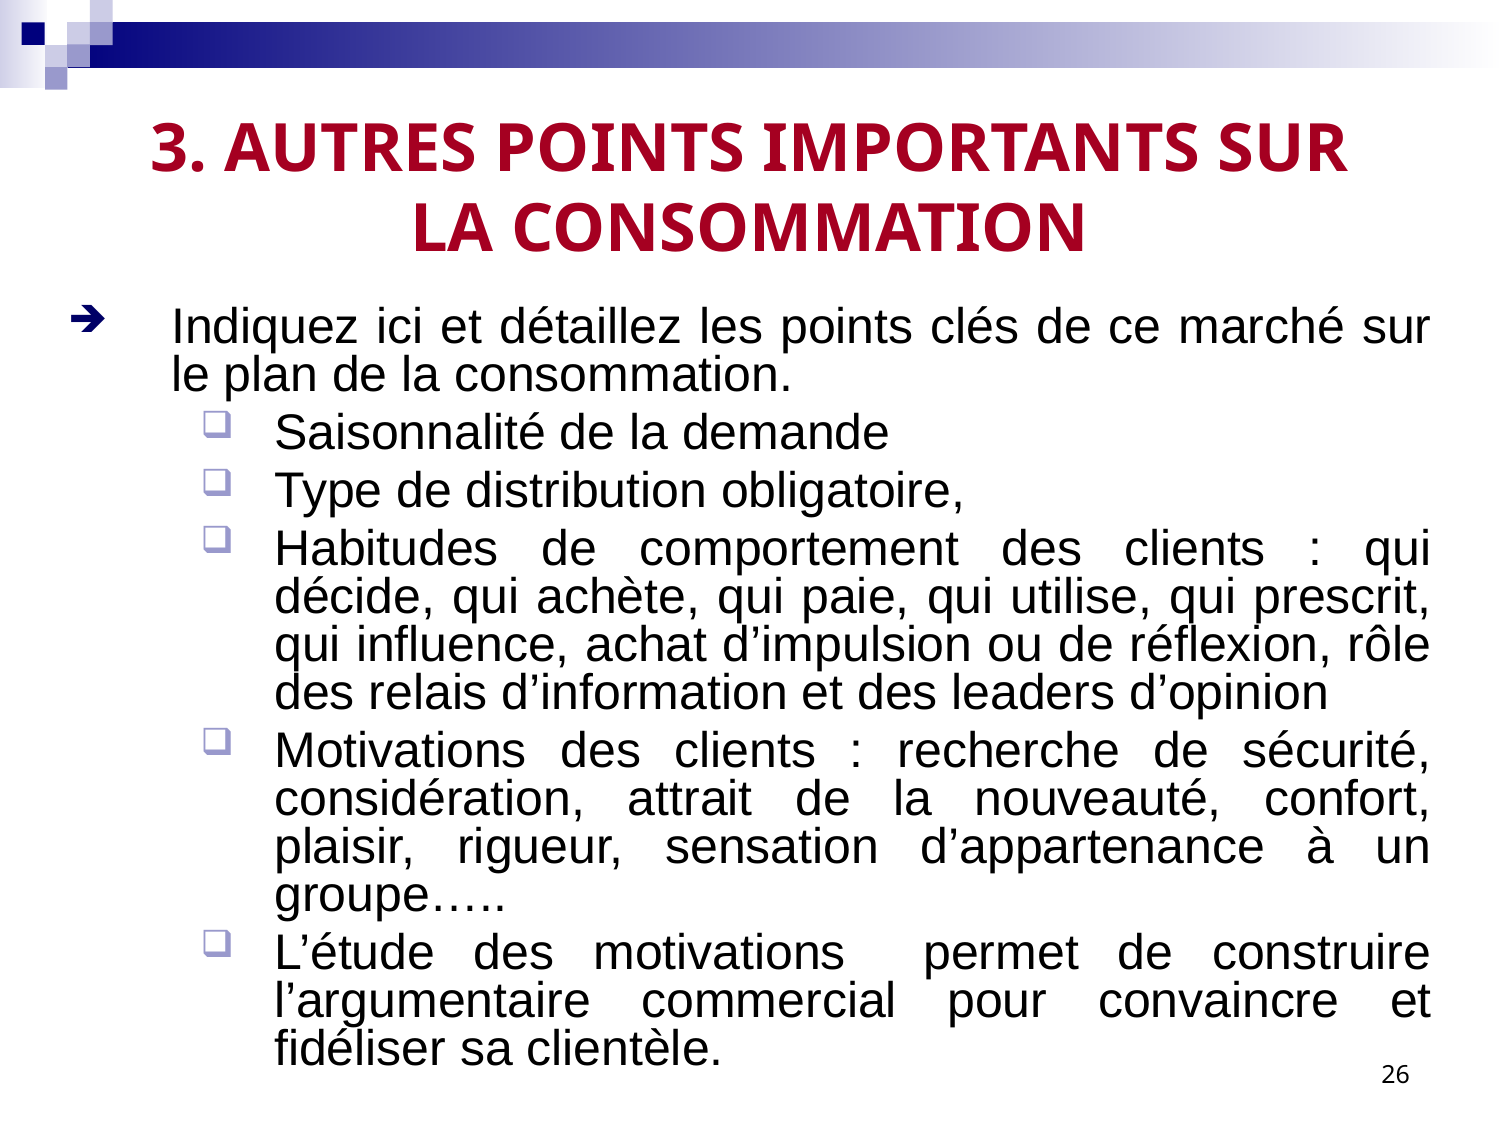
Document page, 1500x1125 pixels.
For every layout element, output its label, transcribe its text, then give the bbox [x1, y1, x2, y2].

title 3. AUTRES POINTS IMPORTANTS SUR LA CONSOMMATION [112, 107, 1388, 263]
list Indiquez ici et détaillez les points clés de ce marché sur le plan de la consommation. Saisonnalité de la demande Type de distribution obligatoire, Habitudes de comportement des clients : qui décide, qui achète, qui paie, qui utilise, qui prescrit, qui influence, achat d’impulsion ou de réflexion, rôle des relais d’information et des leaders d’opinion Motivations des clients : recherche de sécurité, considération, attrait de la nouveauté, confort, plaisir, rigueur, sensation d’appartenance à un groupe….. L’étude des motivations permet de construire l’argumentaire commercial pour convaincre et fidéliser sa clientèle. [53, 297, 1448, 1035]
slide_number 26 [1074, 1035, 1425, 1100]
